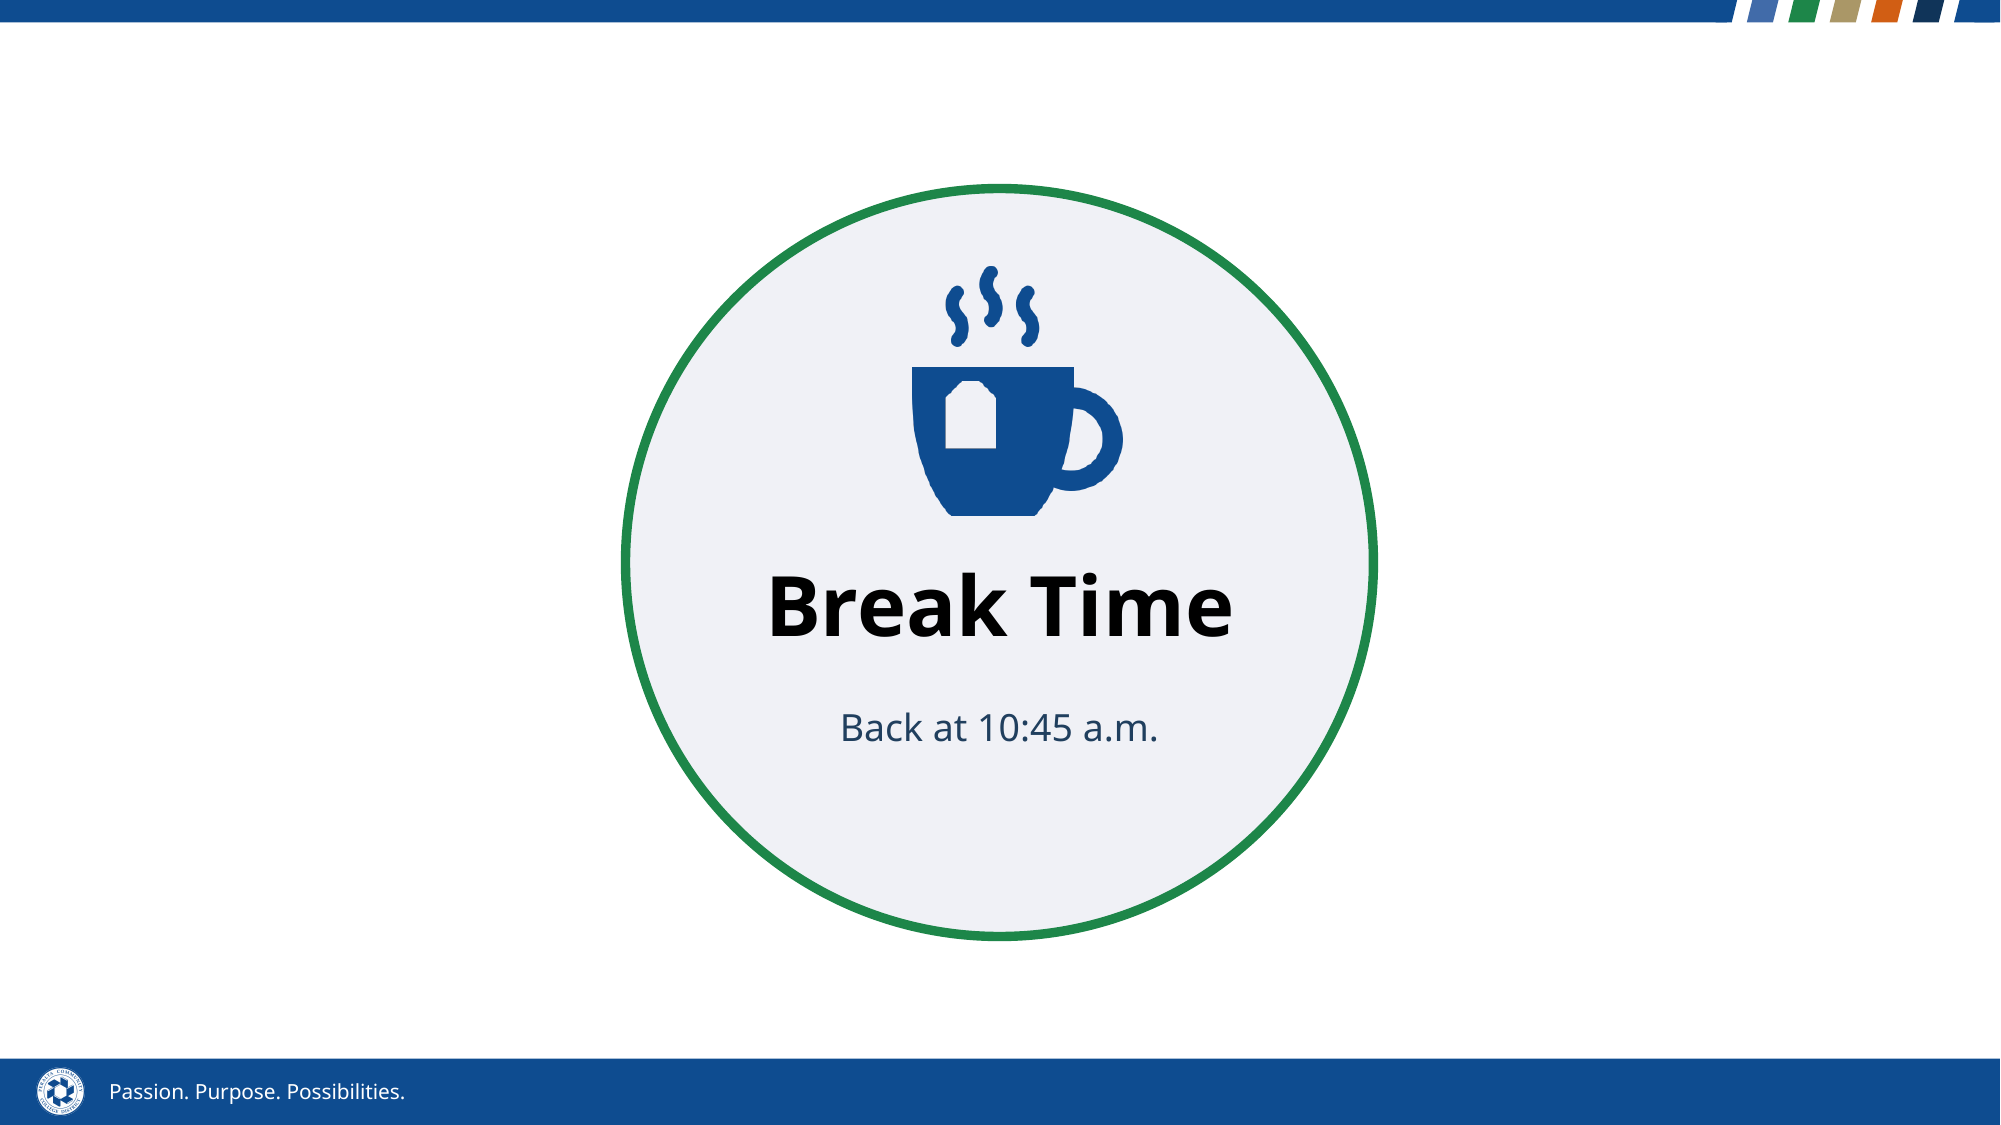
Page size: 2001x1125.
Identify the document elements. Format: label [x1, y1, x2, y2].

text_box [624, 188, 1375, 937]
picture [0, 23, 2000, 1061]
picture [36, 1067, 85, 1116]
